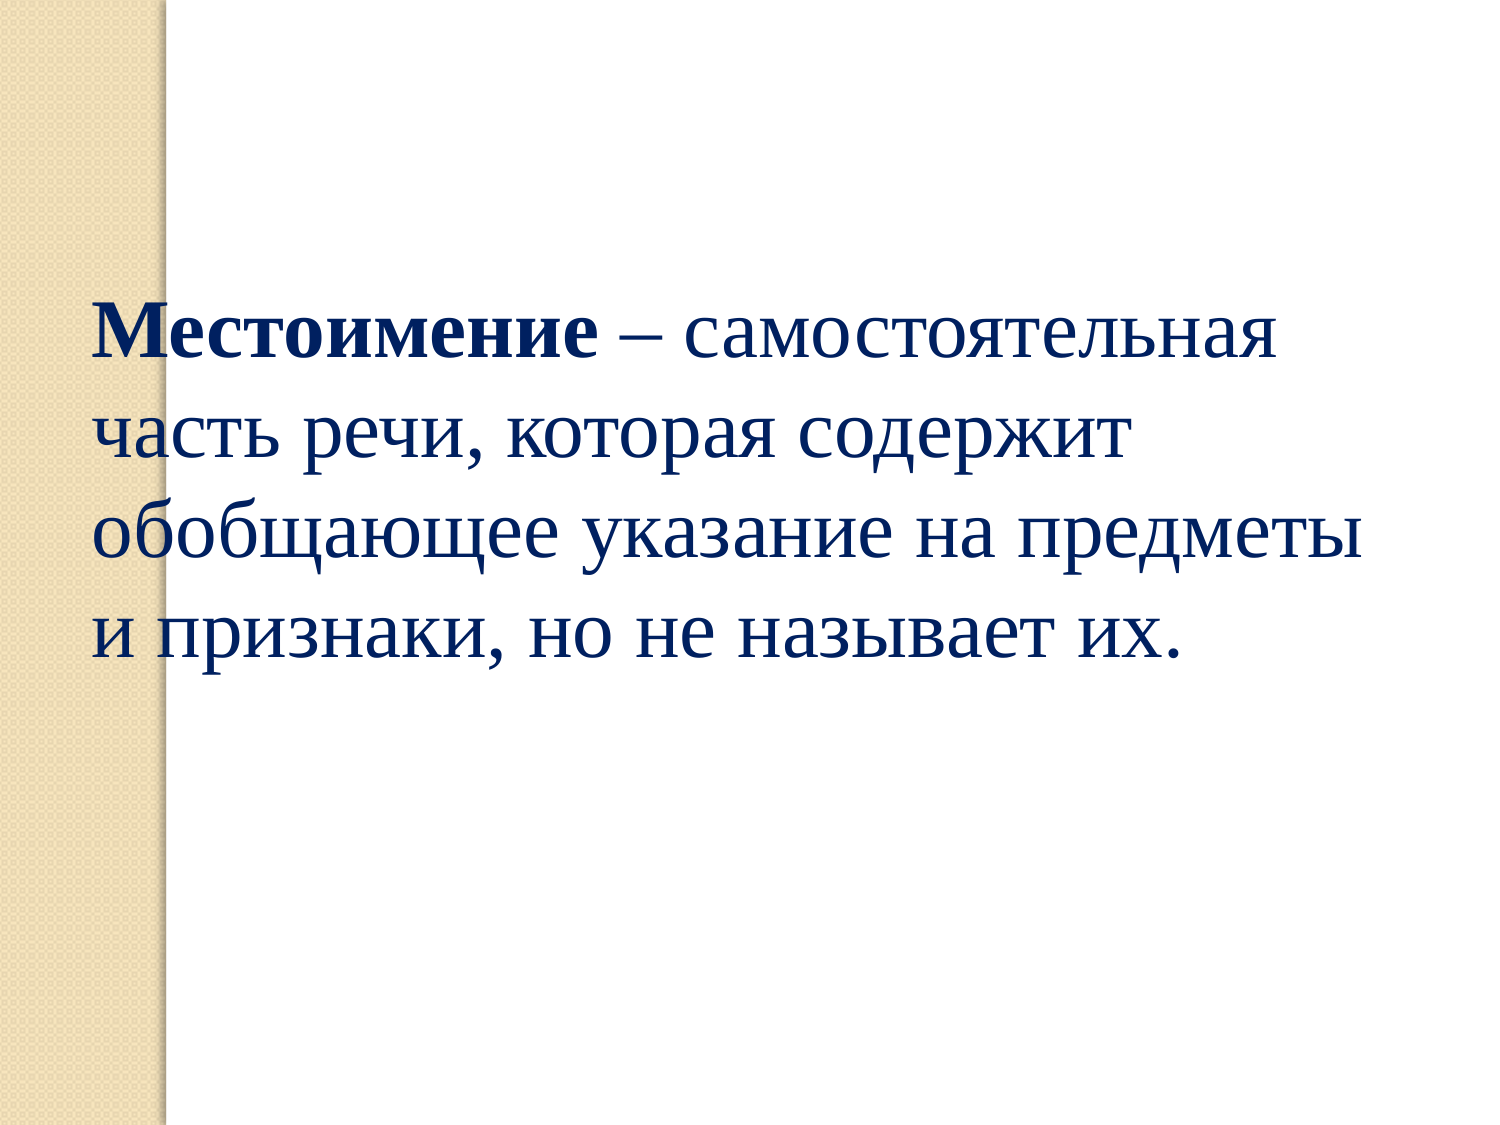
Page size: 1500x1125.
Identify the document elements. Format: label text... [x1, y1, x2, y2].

text_box Местоимение – самостоятельная часть речи, которая содержит обобщающее указание на предметы и признаки, но не называет их. [76, 267, 1436, 682]
